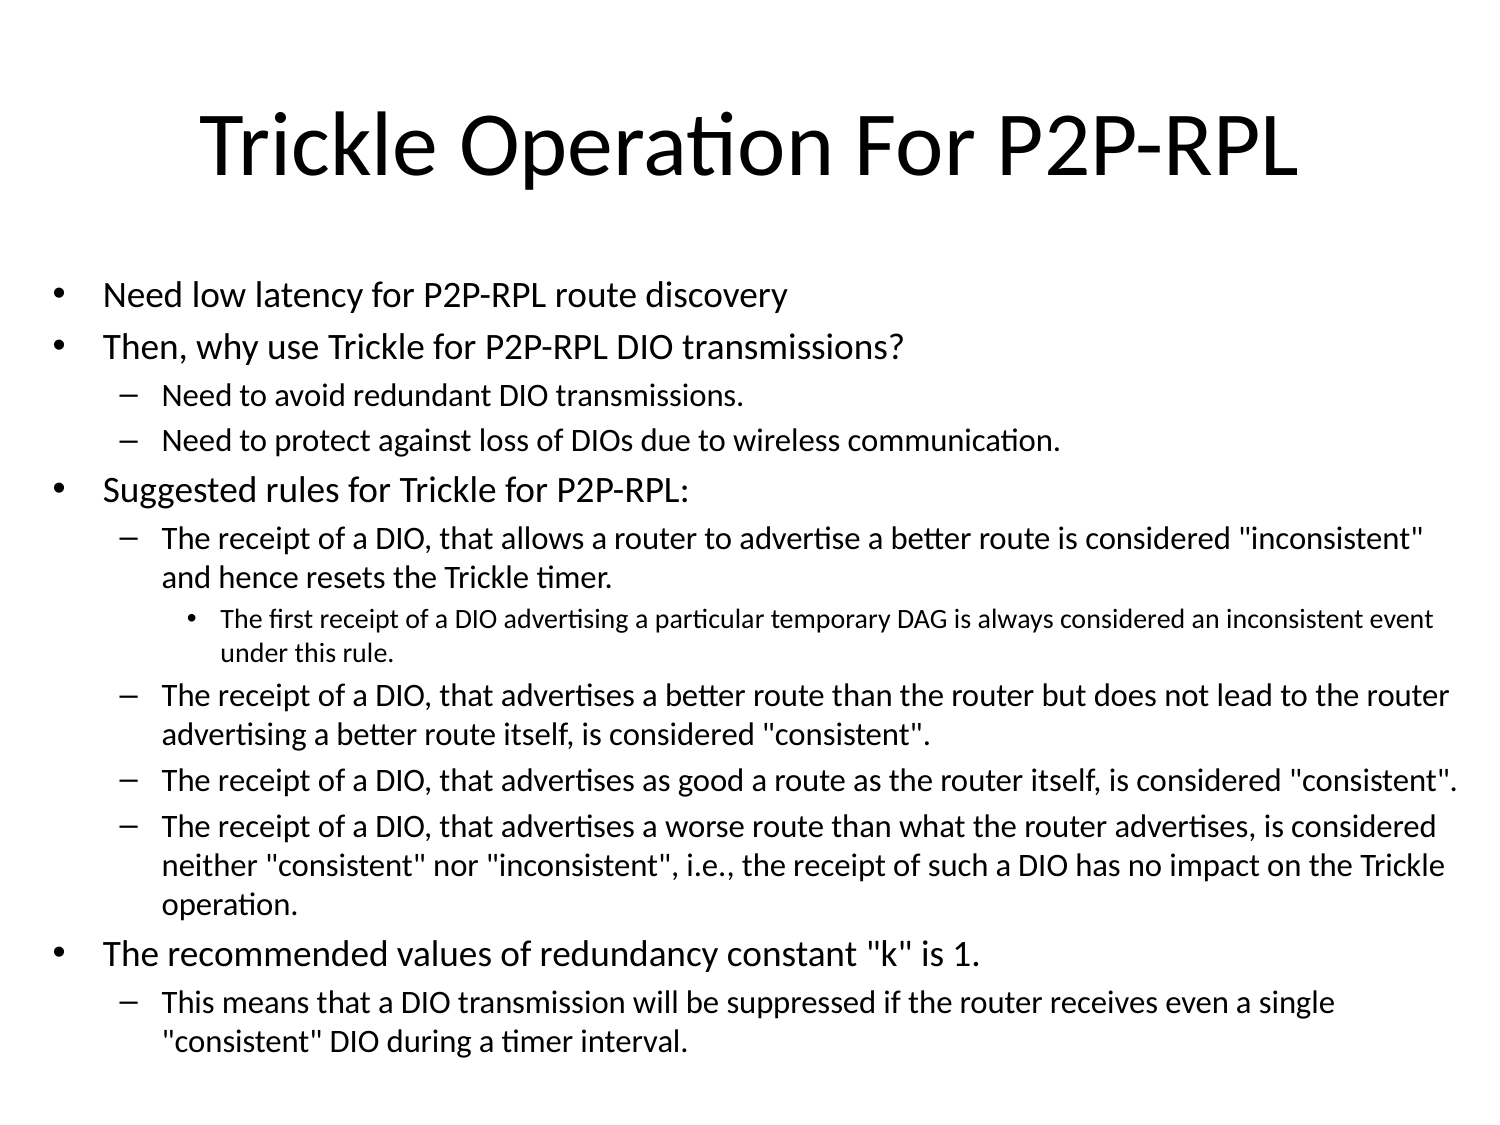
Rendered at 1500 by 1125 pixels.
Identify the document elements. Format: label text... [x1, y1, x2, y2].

list Need low latency for P2P-RPL route discovery Then, why use Trickle for P2P-RPL DIO transmissions? Need to avoid redundant DIO transmissions. Need to protect against loss of DIOs due to wireless communication. Suggested rules for Trickle for P2P-RPL: The receipt of a DIO, that allows a router to advertise a better route is considered "inconsistent" and hence resets the Trickle timer. The first receipt of a DIO advertising a particular temporary DAG is always considered an inconsistent event under this rule. The receipt of a DIO, that advertises a better route than the router but does not lead to the router advertising a better route itself, is considered "consistent". The receipt of a DIO, that advertises as good a route as the router itself, is considered "consistent". The receipt of a DIO, that advertises a worse route than what the router advertises, is considered neither "consistent" nor "inconsistent", i.e., the receipt of such a DIO has no impact on the Trickle operation. The recommended values of redundancy constant "k" is 1. This means that a DIO transmission will be suppressed if the router receives even a single "consistent" DIO during a timer interval. [37, 262, 1475, 1088]
title Trickle Operation For P2P-RPL [75, 45, 1425, 233]
